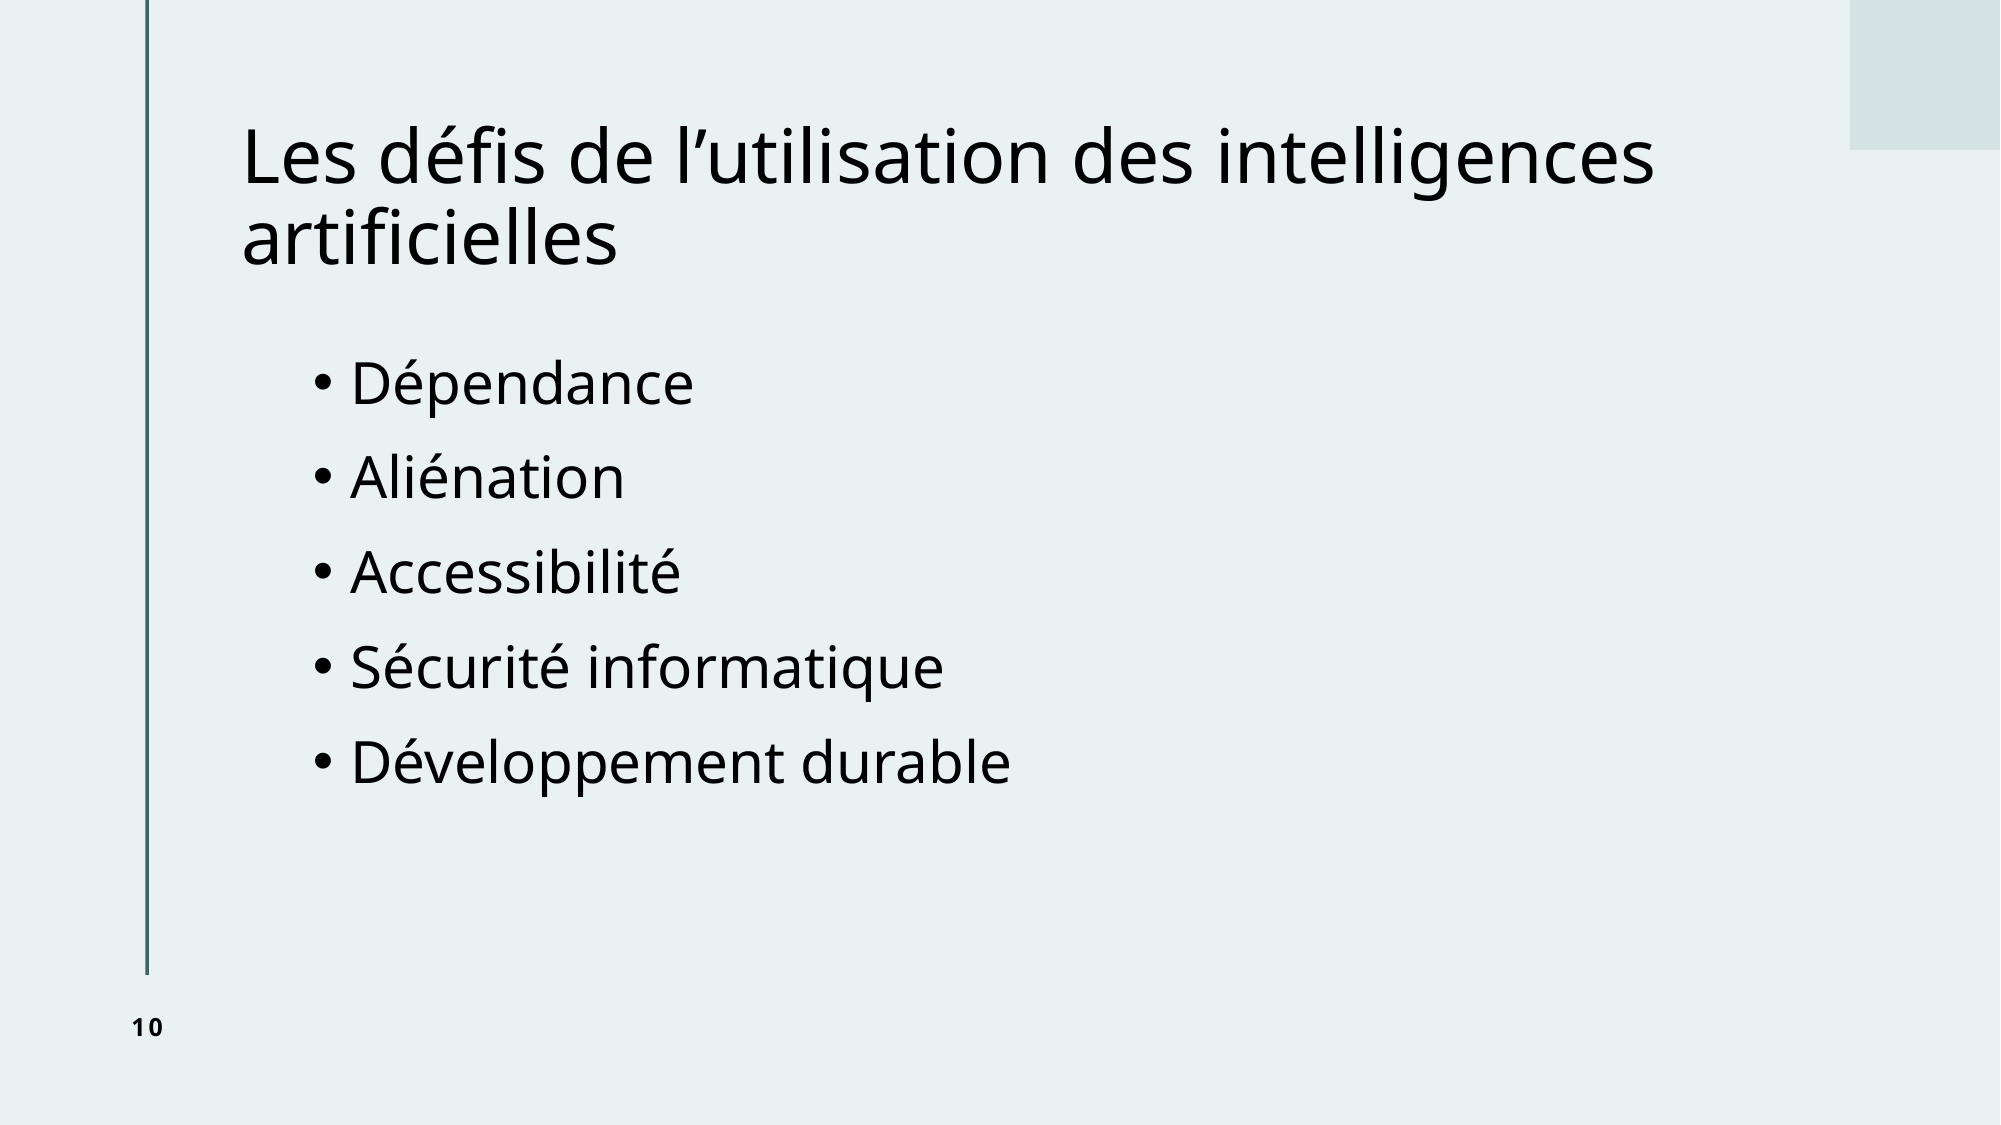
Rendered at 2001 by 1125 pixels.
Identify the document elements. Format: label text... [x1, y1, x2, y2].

slide_number 10 [67, 975, 227, 1082]
list Dépendance Aliénation Accessibilité Sécurité informatique Développement durable [237, 345, 1641, 1022]
title Les défis de l’utilisation des intelligences artificielles [240, 82, 1743, 317]
